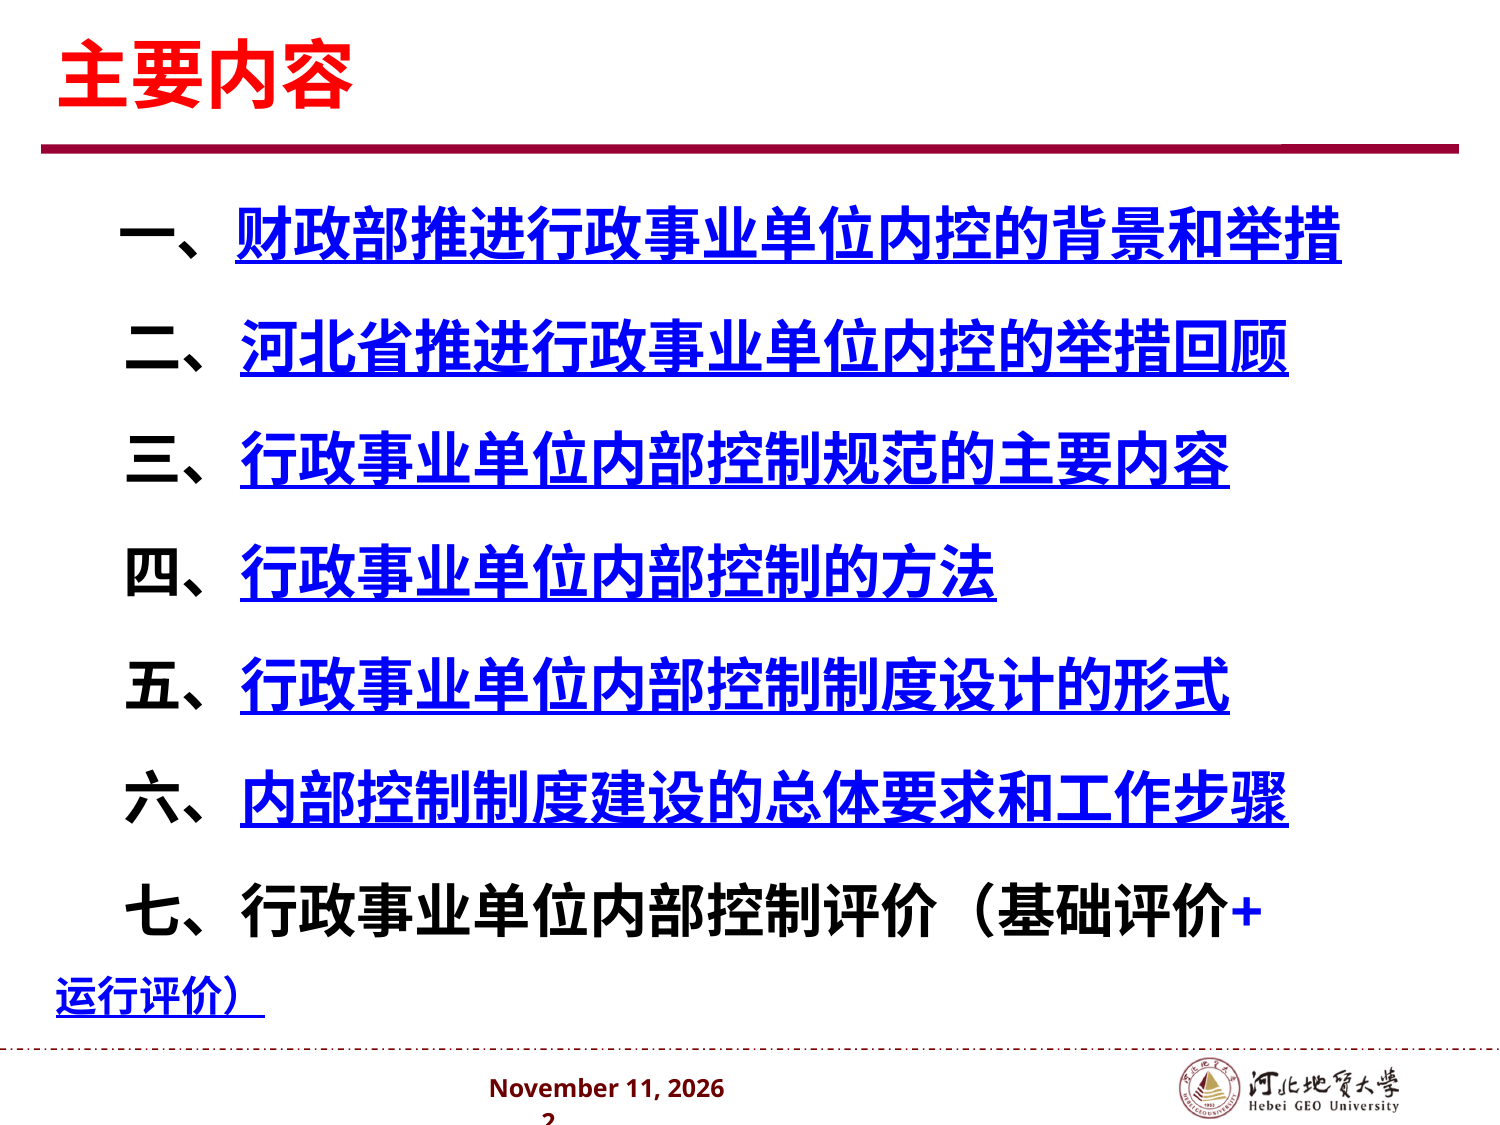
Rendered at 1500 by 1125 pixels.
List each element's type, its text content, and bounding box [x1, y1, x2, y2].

list 一、财政部推进行政事业单位内控的背景和举措 二、河北省推进行政事业单位内控的举措回顾 三、行政事业单位内部控制规范的主要内容 四、行政事业单位内部控制的方法 五、行政事业单位内部控制制度设计的形式 六、内部控制制度建设的总体要求和工作步骤 七、行政事业单位内部控制评价（基础评价+运行评价） [40, 172, 1460, 1036]
picture [1159, 1049, 1420, 1125]
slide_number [473, 1064, 990, 1109]
title 主要内容 [40, 18, 1460, 126]
